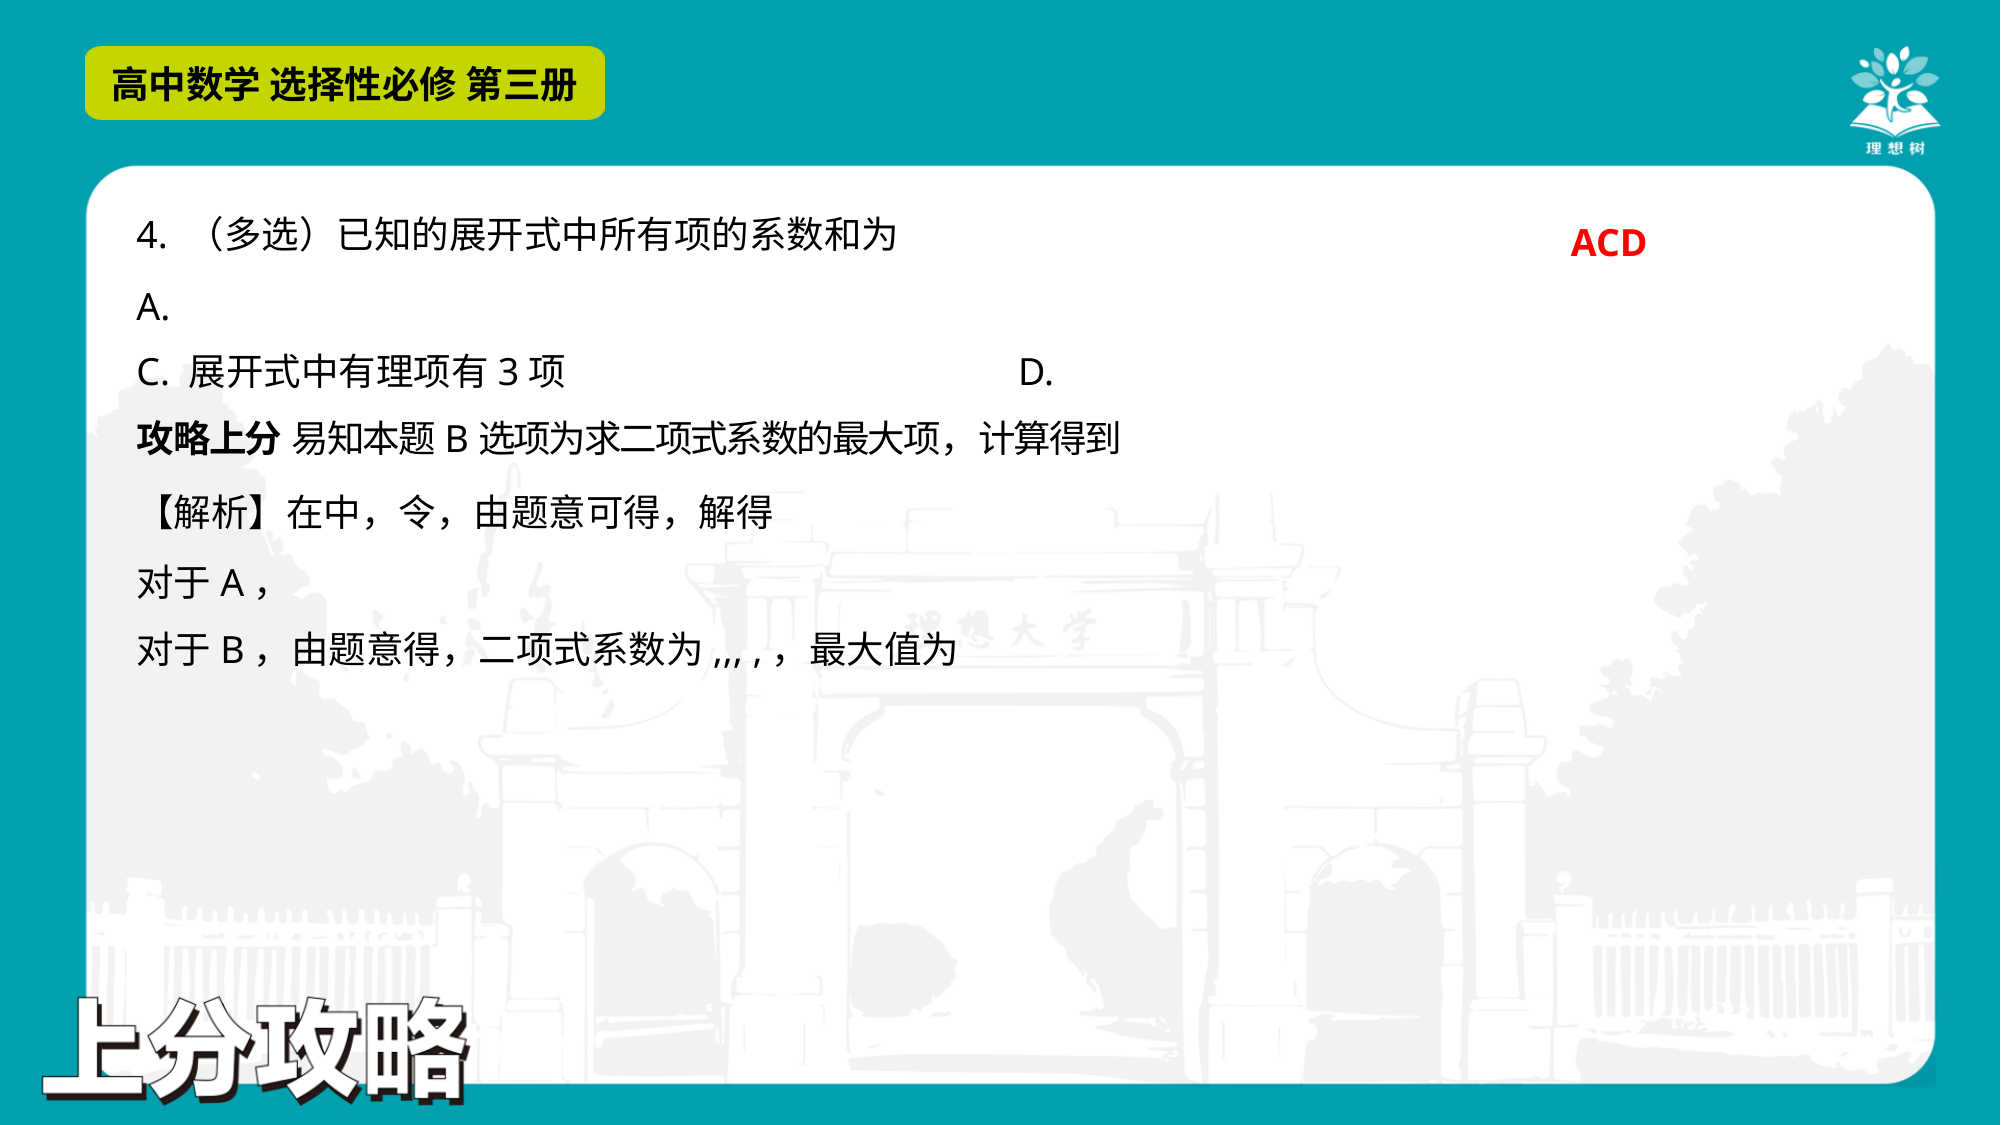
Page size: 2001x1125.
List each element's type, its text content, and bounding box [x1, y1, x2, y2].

text_box ACD [1555, 217, 1664, 262]
picture [0, 0, 2000, 1125]
